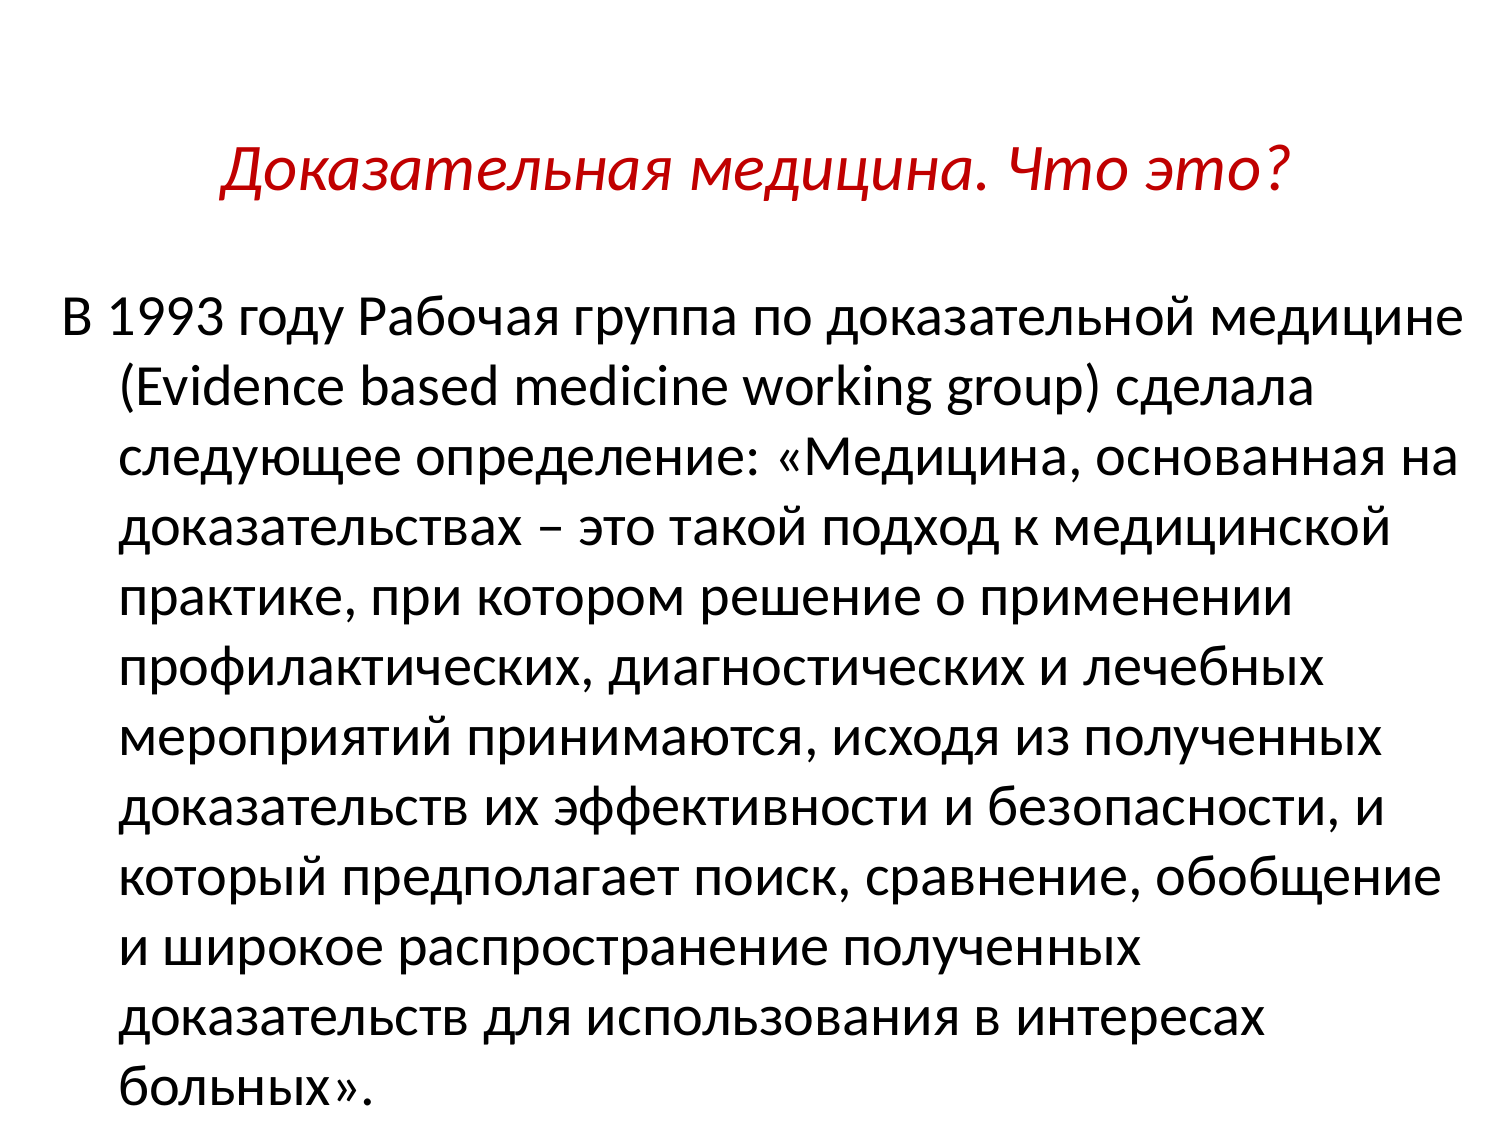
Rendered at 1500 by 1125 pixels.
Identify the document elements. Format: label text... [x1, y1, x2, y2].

title Доказательная медицина. Что это? [70, 82, 1444, 247]
list В 1993 году Рабочая группа по доказательной медицине (Evidence based medicine working group) сделала следующее определение: «Медицина, основанная на доказательствах – это такой подход к медицинской практике, при котором решение о применении профилактических, диагностических и лечебных мероприятий принимаются, исходя из полученных доказательств их эффективности и безопасности, и который предполагает поиск, сравнение, обобщение и широкое распространение полученных доказательств для использования в интересах больных». [46, 269, 1500, 1038]
